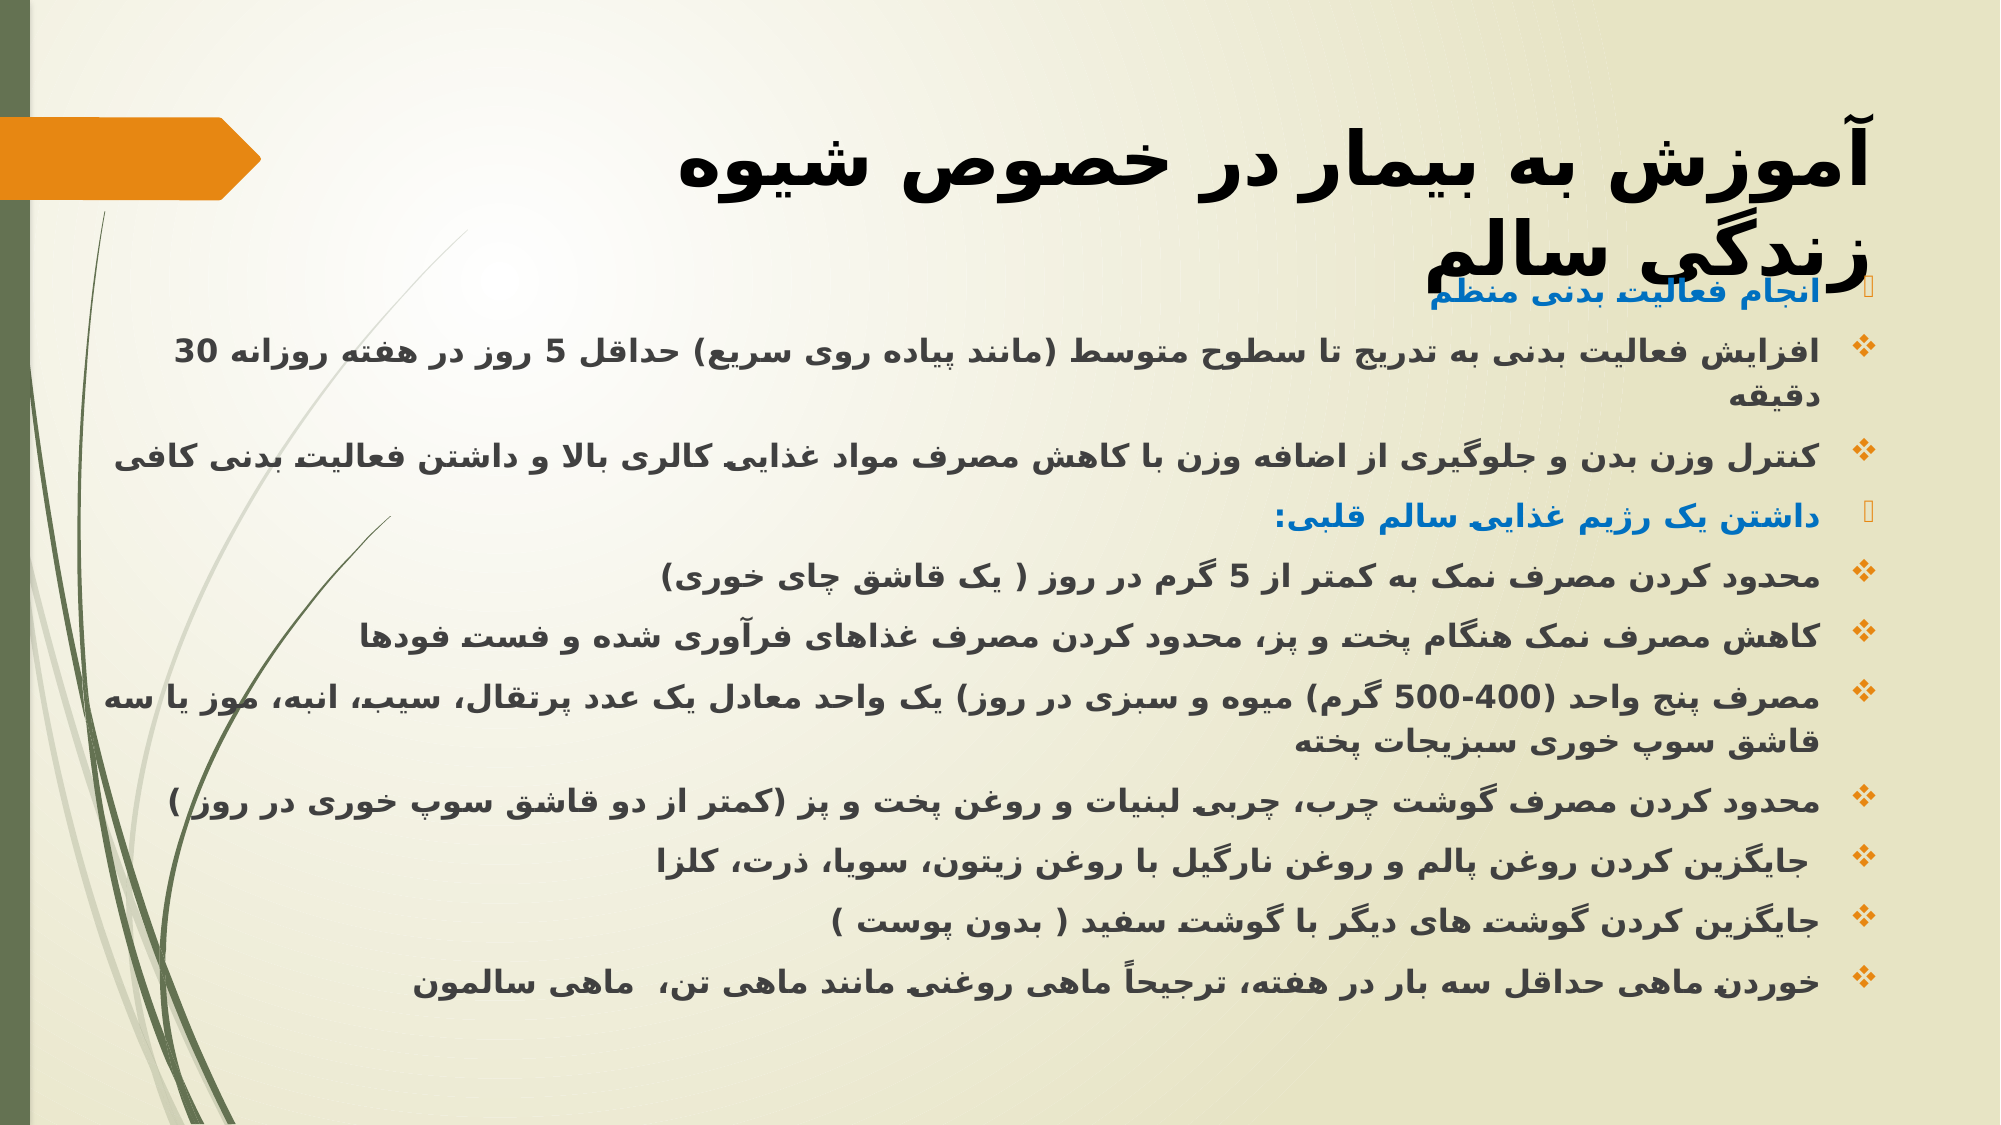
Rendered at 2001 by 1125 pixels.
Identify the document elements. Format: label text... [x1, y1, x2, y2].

title آموزش به بیمار در خصوص شیوه زندگی سالم [425, 102, 1888, 257]
list انجام فعالیت بدنی منظم افزایش فعالیت بدنی به تدریج تا سطوح متوسط (مانند پیاده روی سریع) حداقل 5 روز در هفته روزانه 30 دقیقه کنترل وزن بدن و جلوگیری از اضافه وزن با کاهش مصرف مواد غذایی کالری بالا و داشتن فعالیت بدنی کافی داشتن یک رژیم غذایی سالم قلبی: محدود کردن مصرف نمک به کمتر از 5 گرم در روز ( یک قاشق چای خوری) کاهش مصرف نمک هنگام پخت و پز، محدود کردن مصرف غذاهای فرآوری شده و فست فودها مصرف پنج واحد (400-500 گرم) میوه و سبزی در روز) یک واحد معادل یک عدد پرتقال، سیب، انبه، موز یا سه قاشق سوپ خوری سبزیجات پخته محدود کردن مصرف گوشت چرب، چربی لبنیات و روغن پخت و پز (کمتر از دو قاشق سوپ خوری در روز ) جایگزین کردن روغن پالم و روغن نارگیل با روغن زیتون، سویا، ذرت، کلزا جایگزین کردن گوشت های دیگر با گوشت سفید ( بدون پوست ) خوردن ماهی حداقل سه بار در هفته، ترجیحاً ماهی روغنی مانند ماهی تن، ماهی سالمون [59, 257, 1888, 1008]
